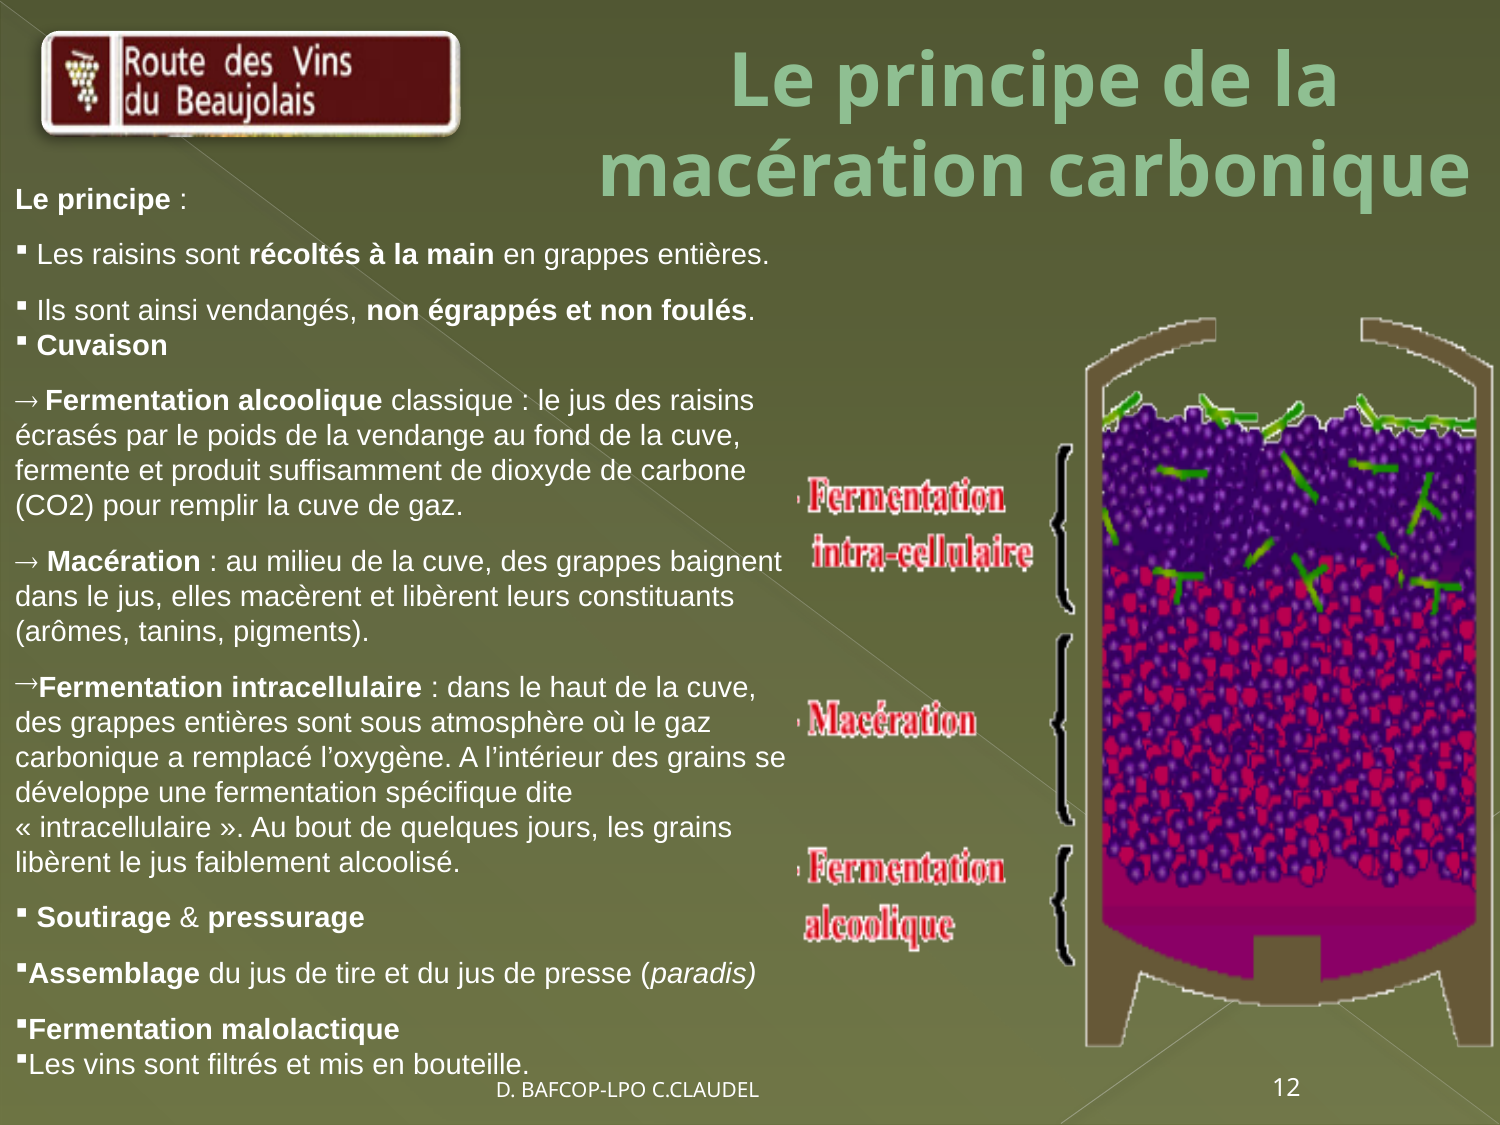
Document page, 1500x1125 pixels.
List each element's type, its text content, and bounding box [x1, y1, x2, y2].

picture [41, 30, 461, 138]
picture [796, 290, 1500, 1071]
text_box Le principe : Les raisins sont récoltés à la main en grappes entières. Ils sont ainsi vendangés, non égrappés et non foulés. Cuvaison  Fermentation alcoolique classique : le jus des raisins écrasés par le poids de la vendange au fond de la cuve, fermente et produit suffisamment de dioxyde de carbone (CO2) pour remplir la cuve de gaz.  Macération : au milieu de la cuve, des grappes baignent dans le jus, elles macèrent et libèrent leurs constituants (arômes, tanins, pigments). Fermentation intracellulaire : dans le haut de la cuve, des grappes entières sont sous atmosphère où le gaz carbonique a remplacé l’oxygène. A l’intérieur des grains se développe une fermentation spécifique dite « intracellulaire ». Au bout de quelques jours, les grains libèrent le jus faiblement alcoolisé. Soutirage & pressurage Assemblage du jus de tire et du jus de presse (paradis) Fermentation malolactique Les vins sont filtrés et mis en bouteille. [0, 172, 821, 1078]
footer D. BAFCOP-LPO C.CLAUDEL [75, 1078, 774, 1113]
title Le principe de la macération carbonique [490, 0, 1500, 244]
slide_number 12 [1245, 1085, 1328, 1113]
